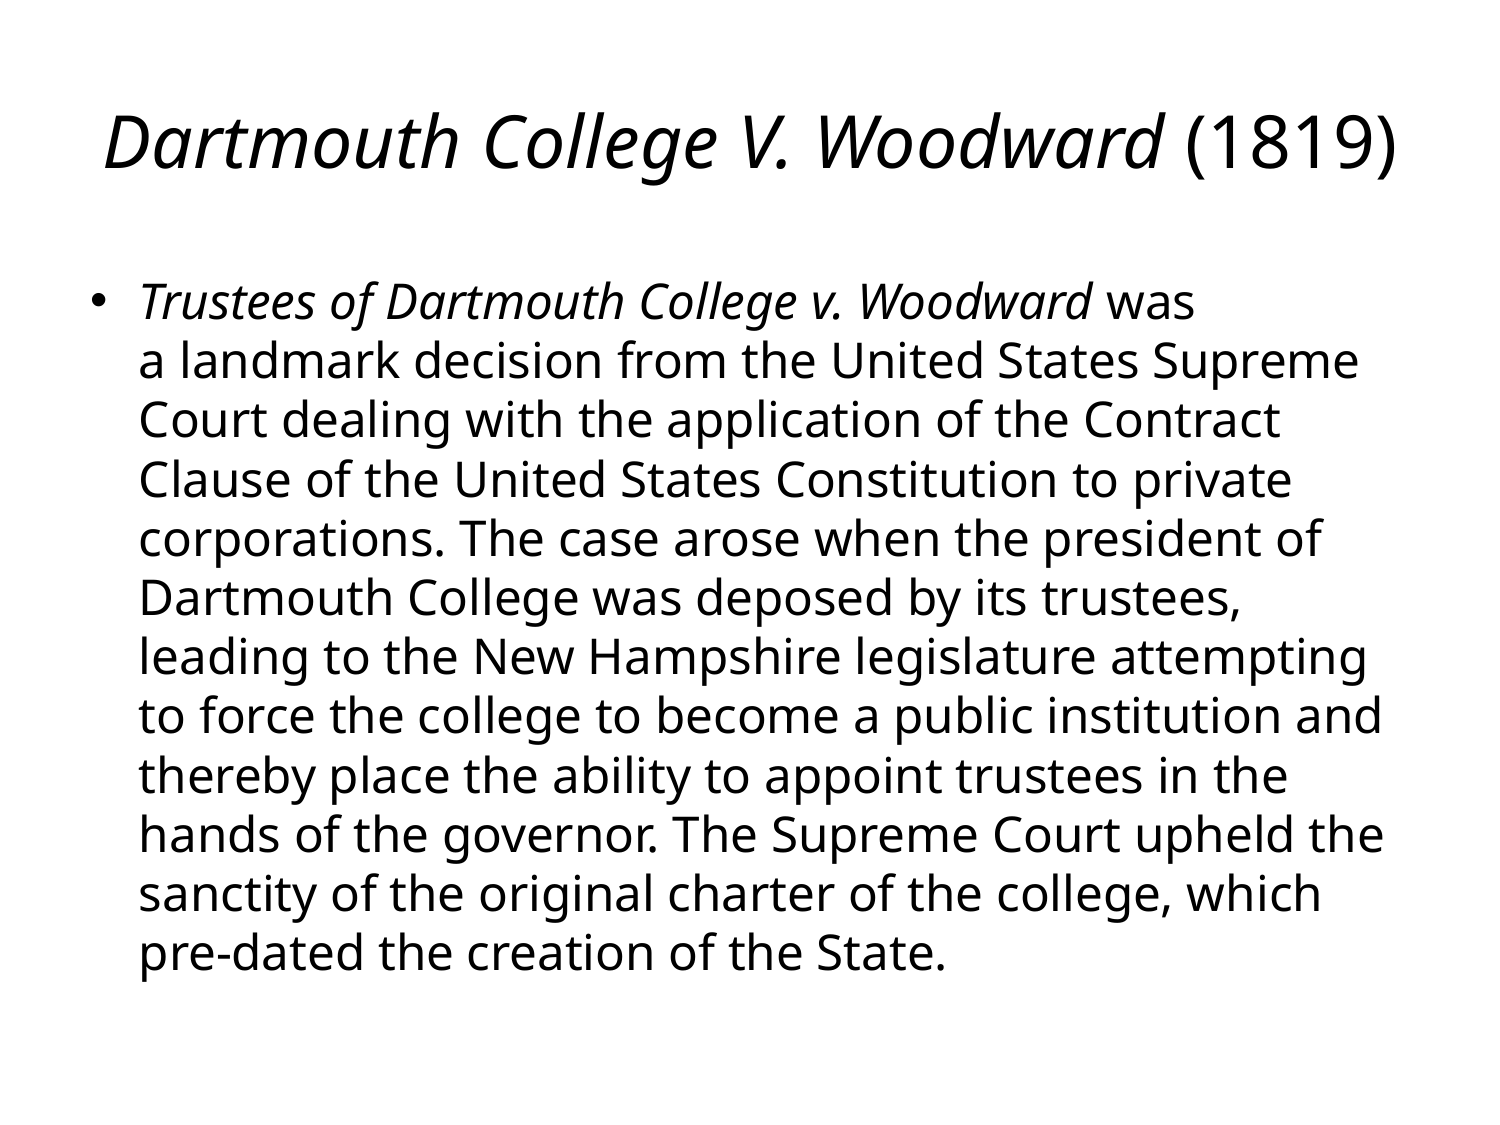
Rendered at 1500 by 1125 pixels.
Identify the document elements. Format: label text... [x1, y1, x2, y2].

list Trustees of Dartmouth College v. Woodward was a landmark decision from the United States Supreme Court dealing with the application of the Contract Clause of the United States Constitution to private corporations. The case arose when the president of Dartmouth College was deposed by its trustees, leading to the New Hampshire legislature attempting to force the college to become a public institution and thereby place the ability to appoint trustees in the hands of the governor. The Supreme Court upheld the sanctity of the original charter of the college, which pre-dated the creation of the State. [75, 262, 1425, 1005]
title Dartmouth College V. Woodward (1819) [75, 45, 1425, 233]
